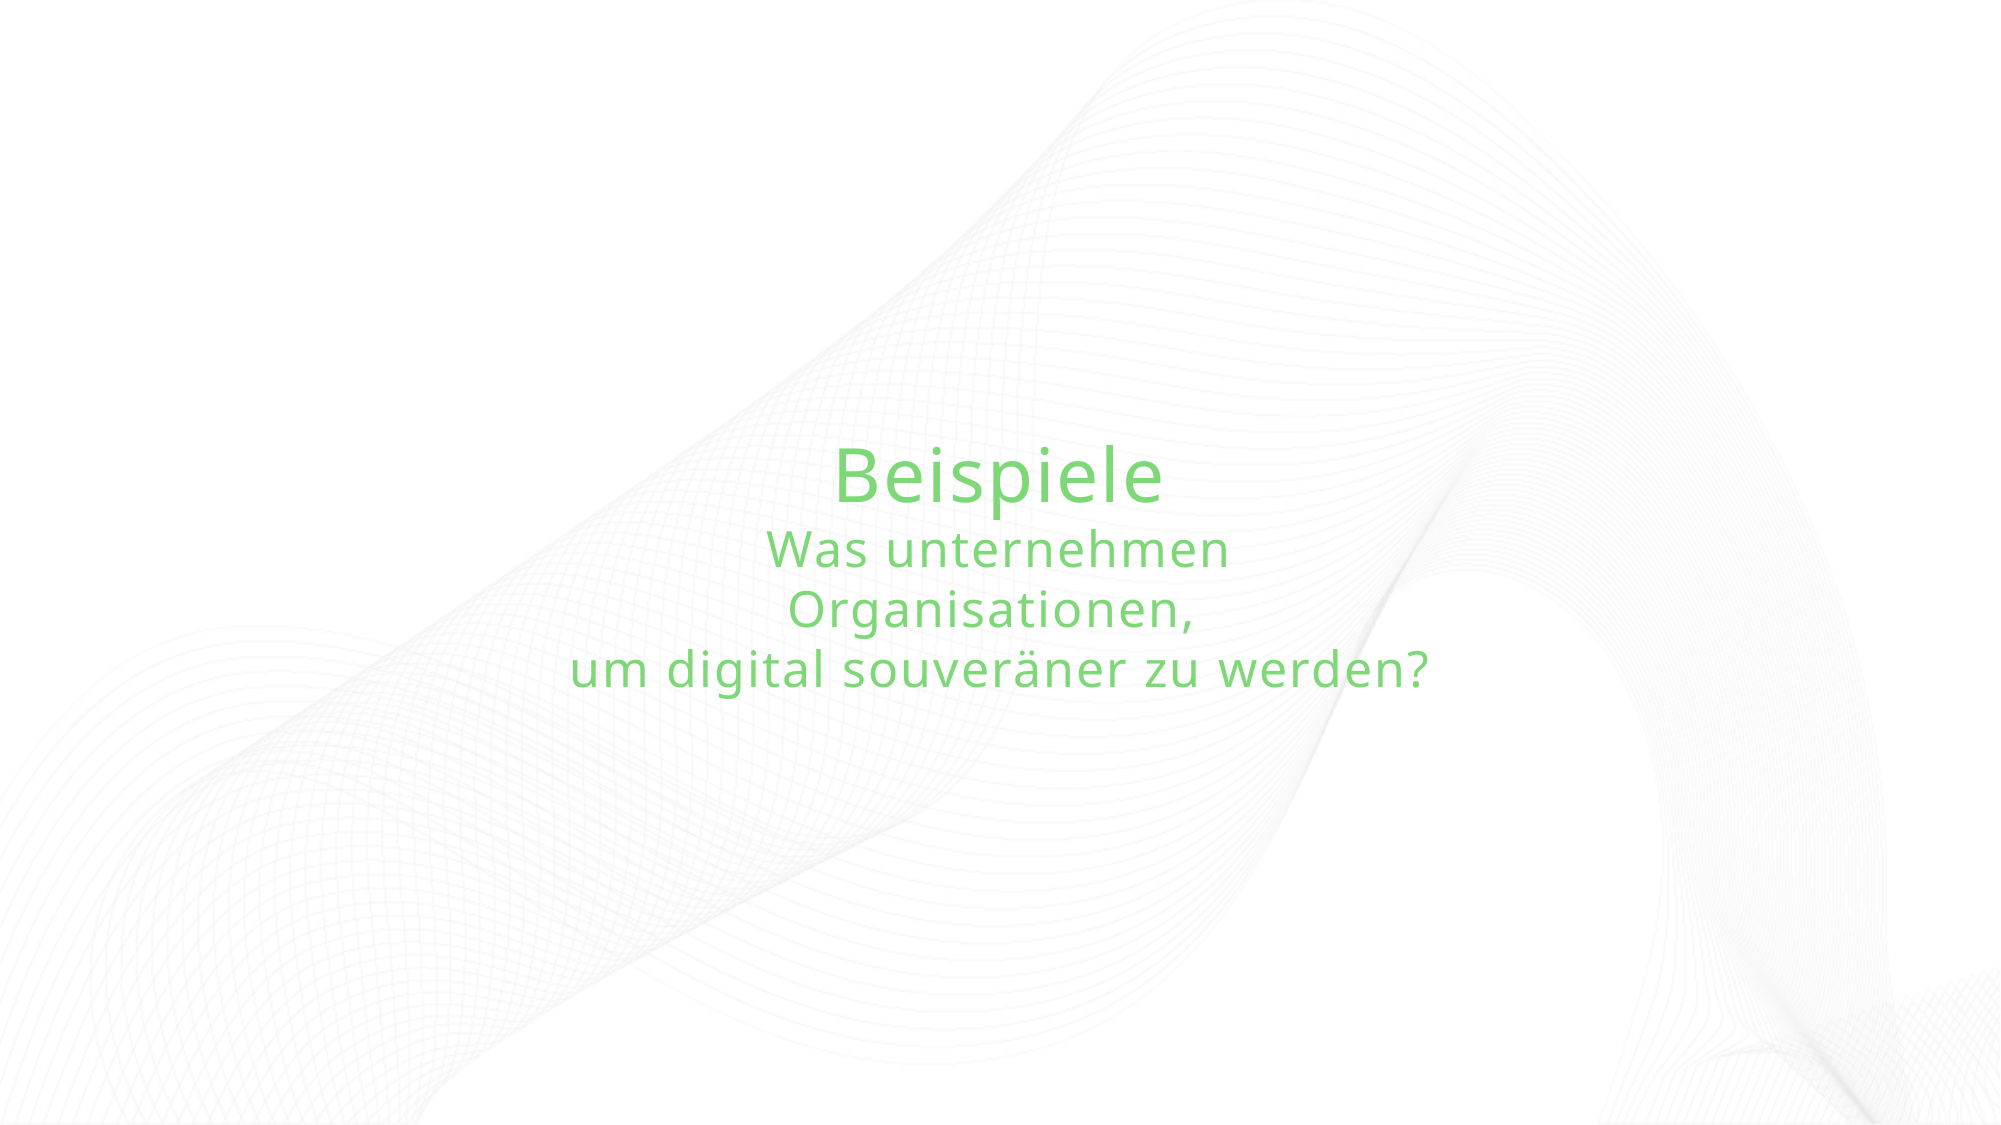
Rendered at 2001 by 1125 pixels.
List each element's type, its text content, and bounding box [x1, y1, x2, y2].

title Beispiele Was unternehmen Organisationen, um digital souveräner zu werden? [540, 448, 1460, 677]
